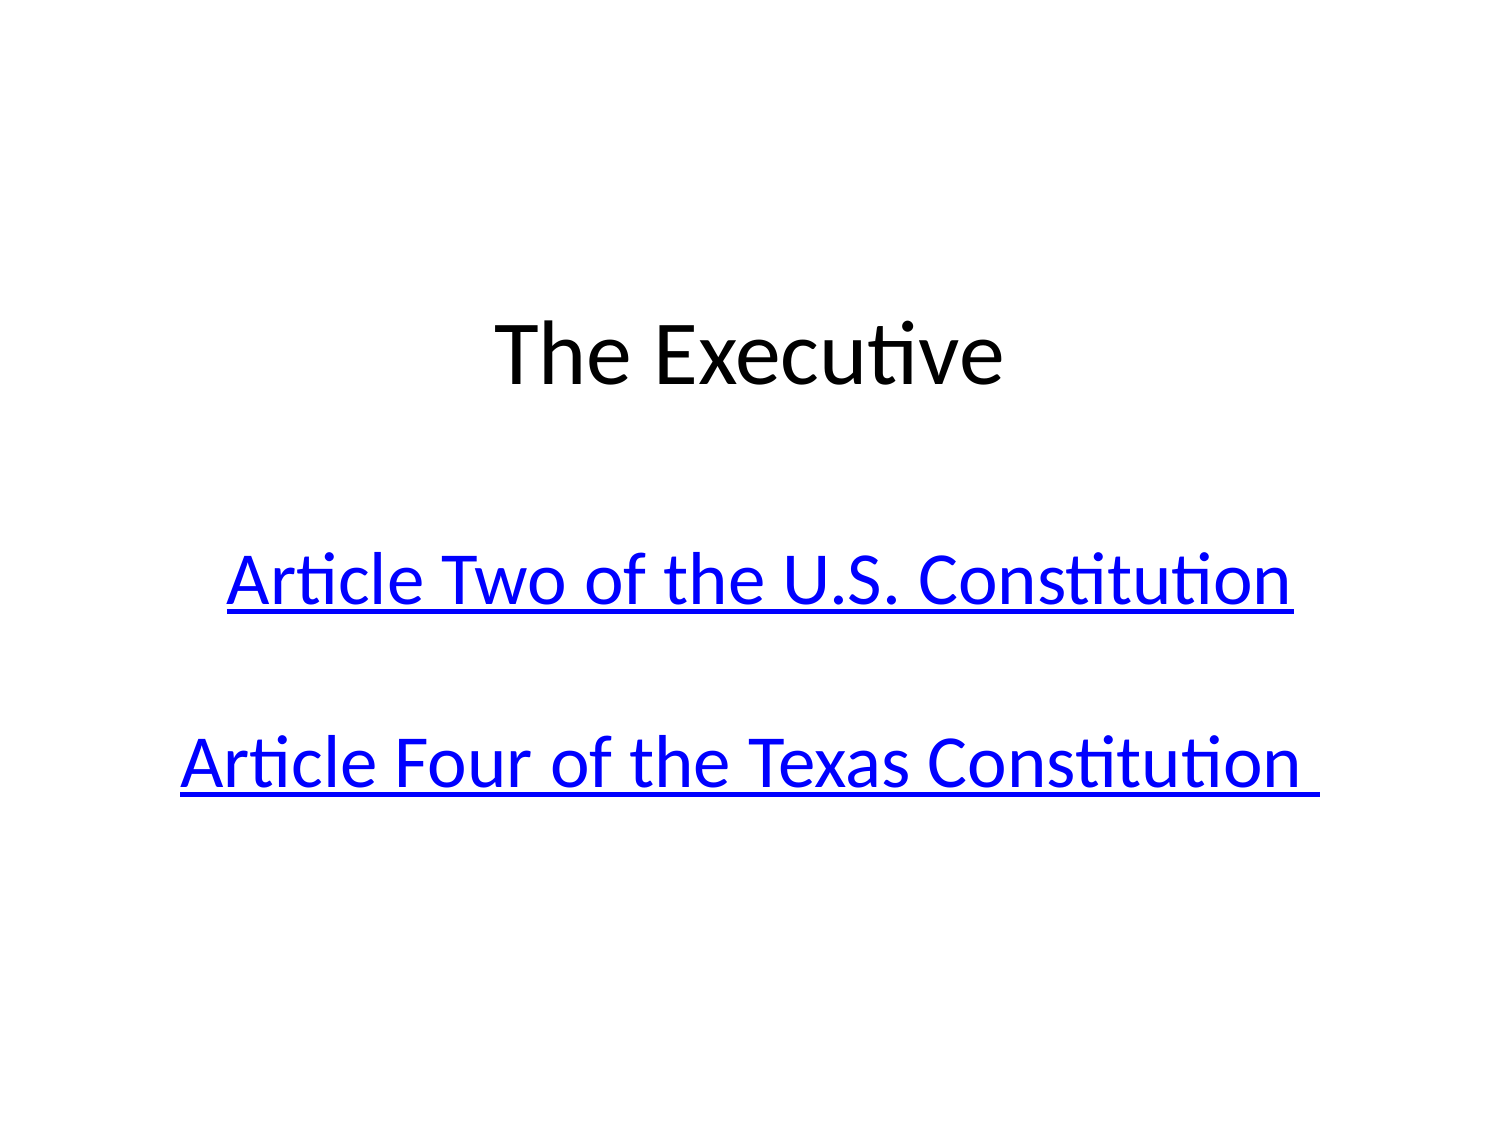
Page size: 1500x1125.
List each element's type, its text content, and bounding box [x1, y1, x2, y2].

title The Executive Article Two of the U.S. Constitution Article Four of the Texas Constitution [74, 44, 1426, 1051]
